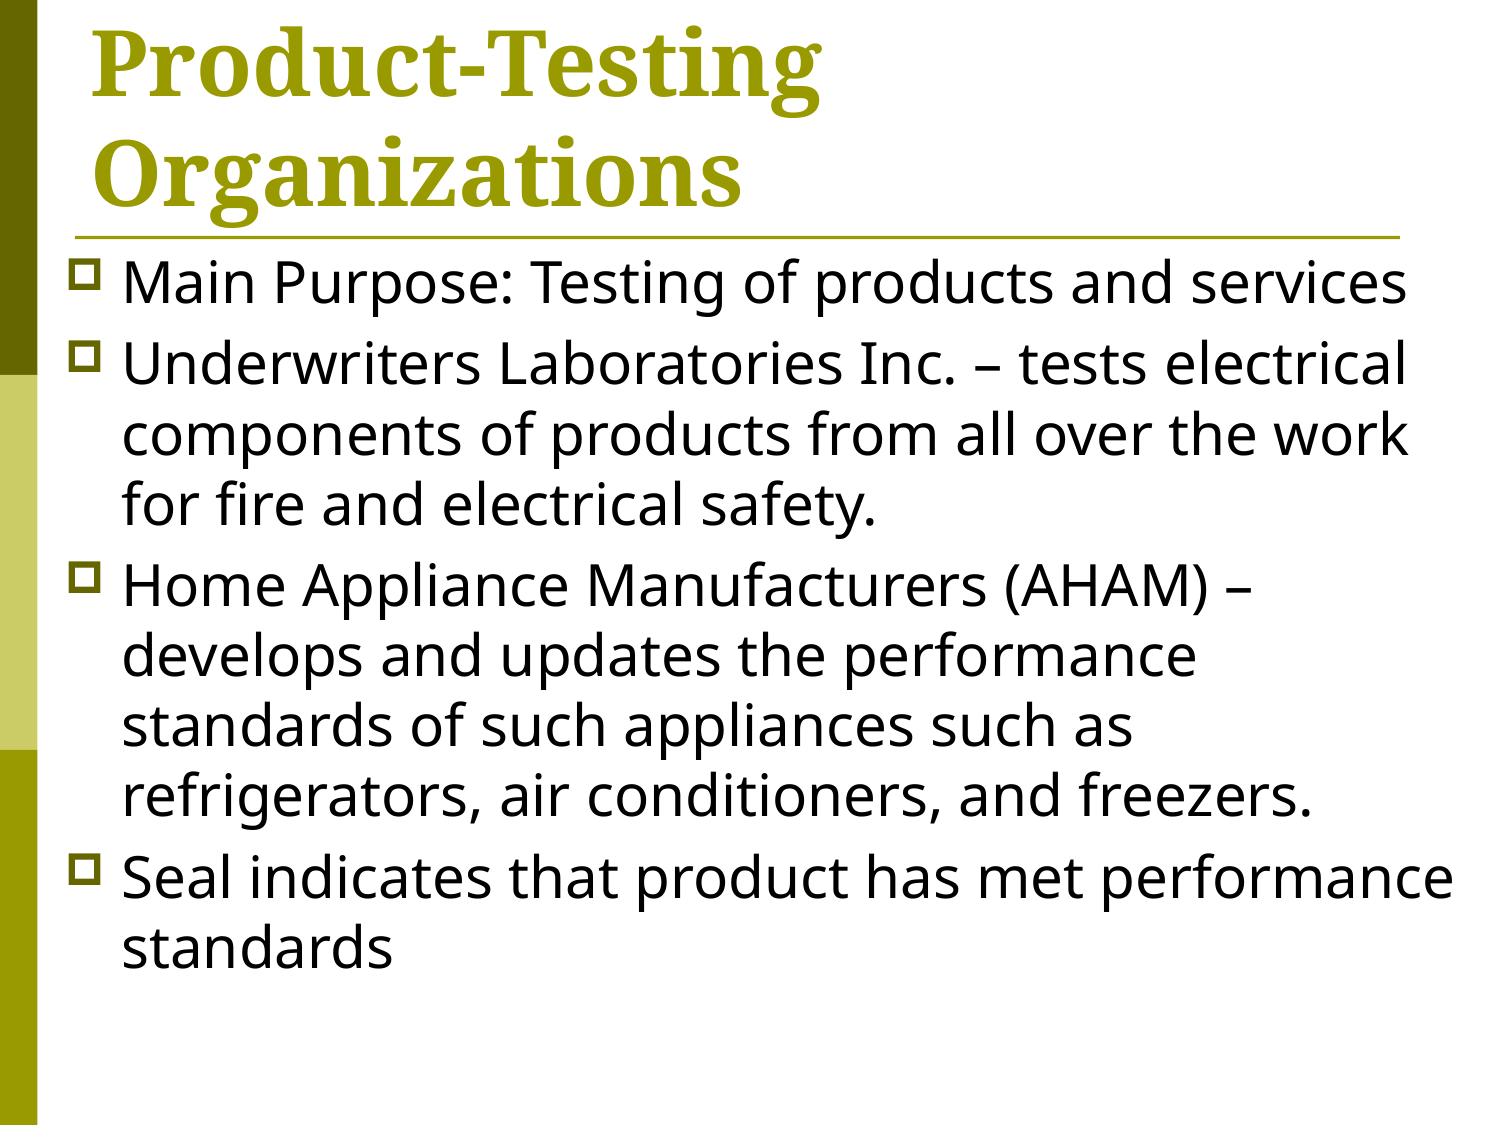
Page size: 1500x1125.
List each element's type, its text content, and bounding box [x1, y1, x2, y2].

title Product-Testing Organizations [74, 24, 1500, 233]
list Main Purpose: Testing of products and services Underwriters Laboratories Inc. – tests electrical components of products from all over the work for fire and electrical safety. Home Appliance Manufacturers (AHAM) – develops and updates the performance standards of such appliances such as refrigerators, air conditioners, and freezers. Seal indicates that product has met performance standards [49, 237, 1500, 981]
